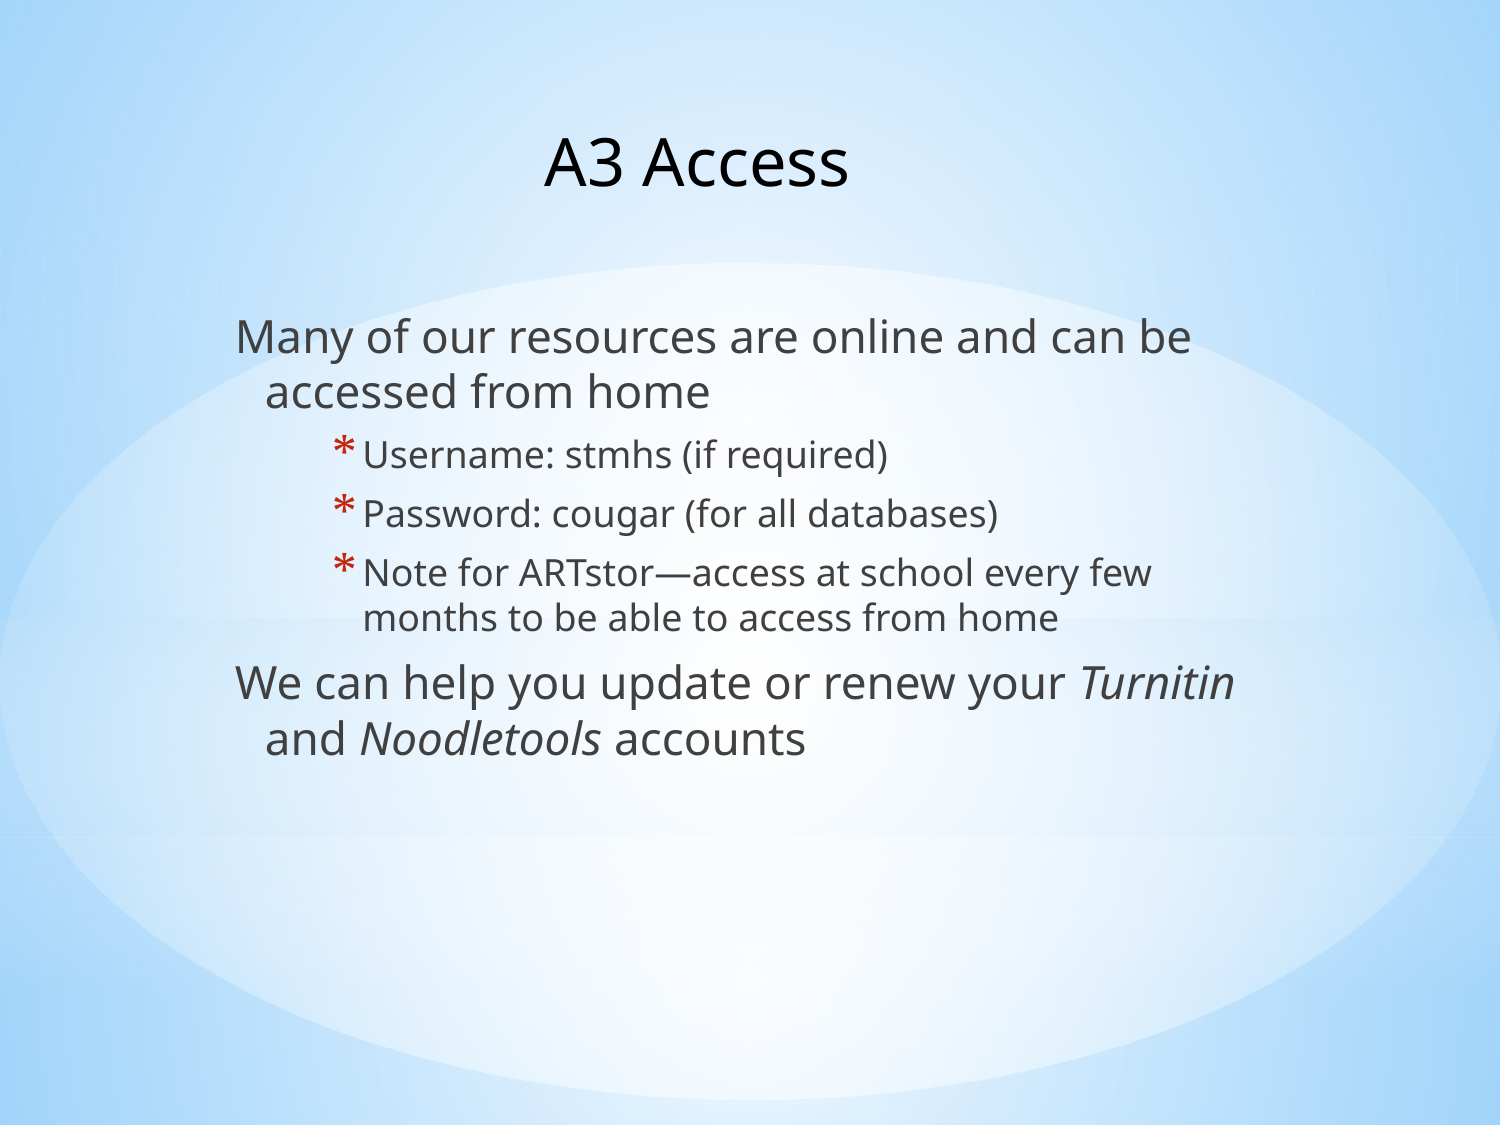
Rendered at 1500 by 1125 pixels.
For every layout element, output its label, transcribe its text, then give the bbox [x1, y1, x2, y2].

list Many of our resources are online and can be accessed from home Username: stmhs (if required) Password: cougar (for all databases) Note for ARTstor—access at school every few months to be able to access from home We can help you update or renew your Turnitin and Noodletools accounts [212, 299, 1263, 870]
text_box A3 Access [228, 112, 1167, 208]
